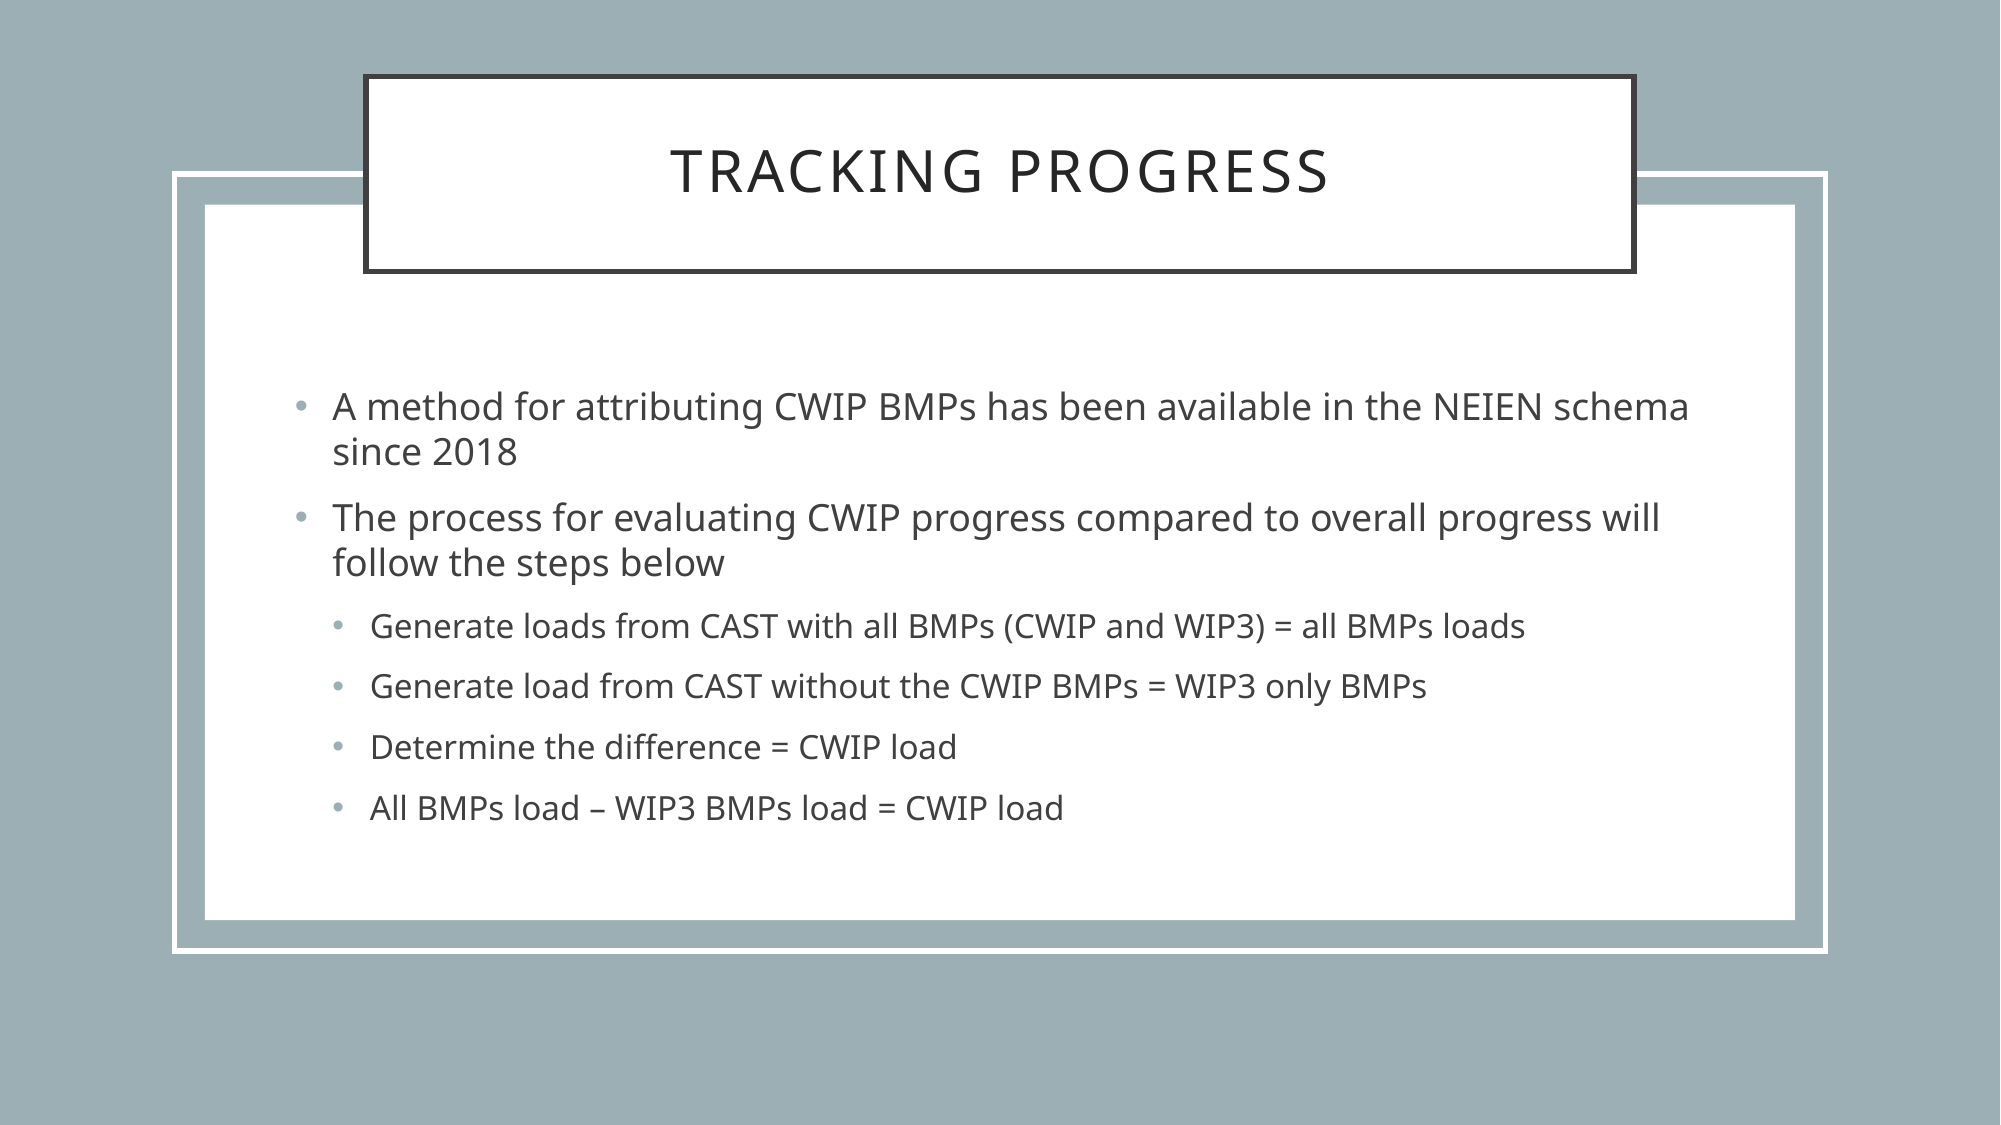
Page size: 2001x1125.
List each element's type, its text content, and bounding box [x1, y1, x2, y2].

text_box [173, 173, 1827, 952]
title Tracking Progress [363, 74, 1637, 274]
list A method for attributing CWIP BMPs has been available in the NEIEN schema since 2018 The process for evaluating CWIP progress compared to overall progress will follow the steps below Generate loads from CAST with all BMPs (CWIP and WIP3) = all BMPs loads Generate load from CAST without the CWIP BMPs = WIP3 only BMPs Determine the difference = CWIP load All BMPs load – WIP3 BMPs load = CWIP load [279, 375, 1721, 849]
text_box [0, 0, 2000, 1125]
